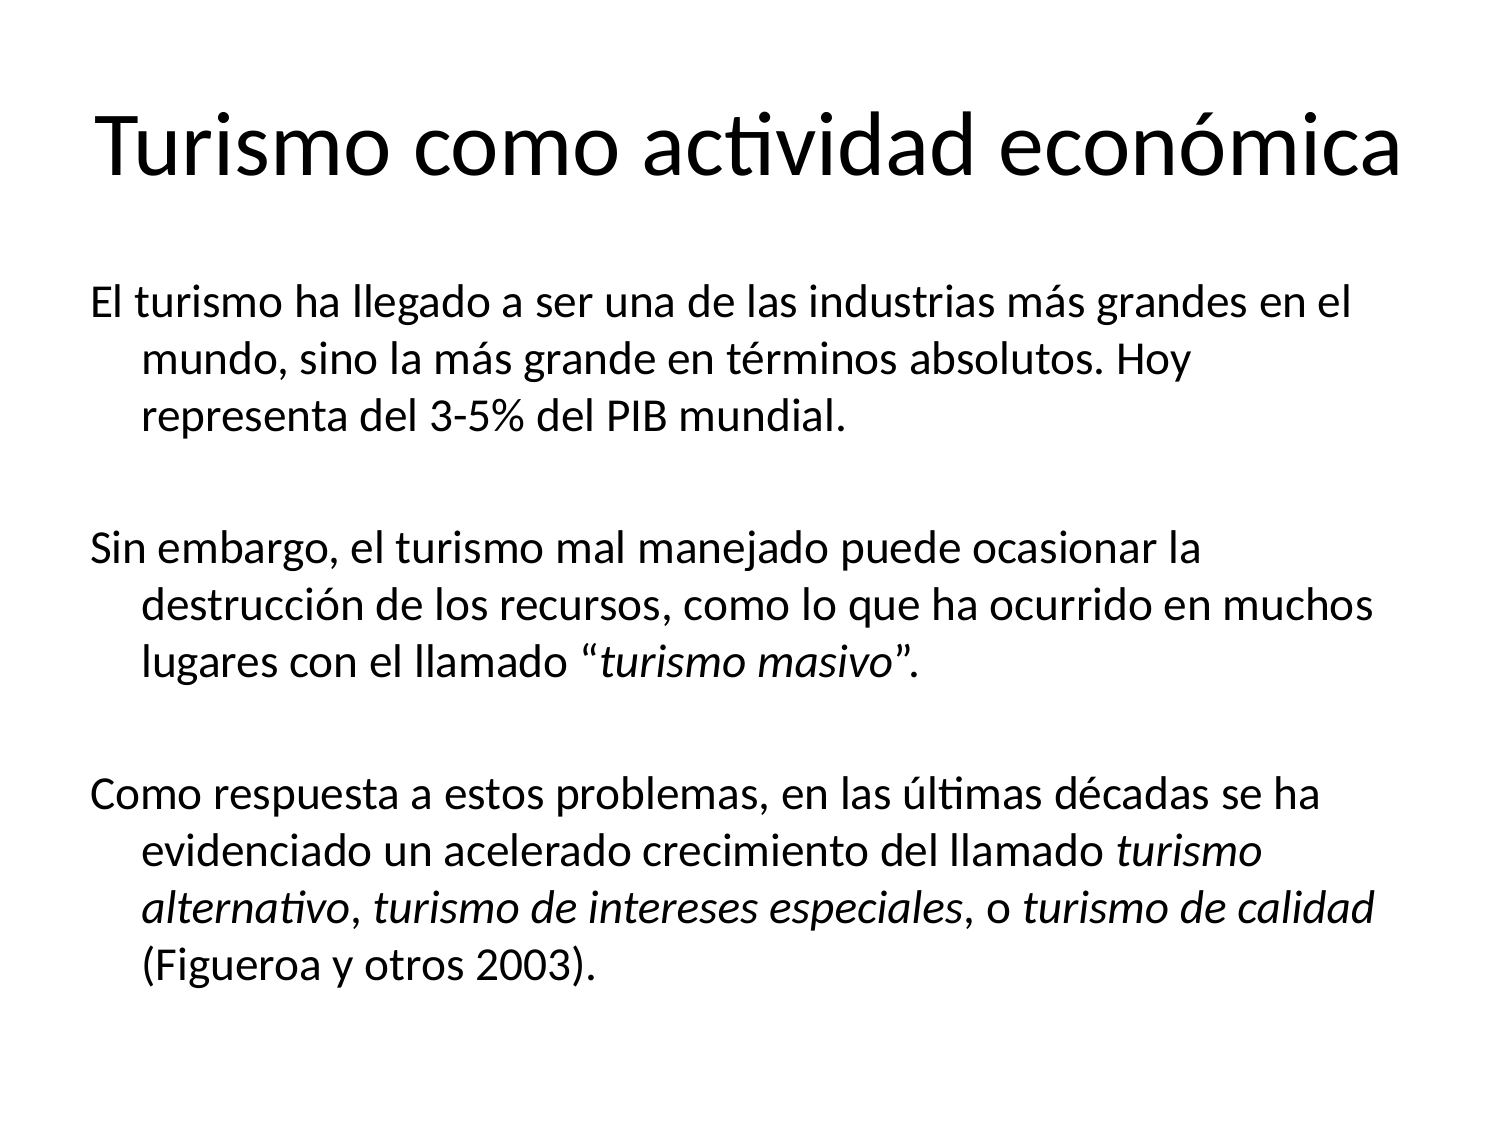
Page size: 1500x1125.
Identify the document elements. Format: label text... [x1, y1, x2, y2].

title Turismo como actividad económica [75, 45, 1425, 233]
list El turismo ha llegado a ser una de las industrias más grandes en el mundo, sino la más grande en términos absolutos. Hoy representa del 3-5% del PIB mundial. Sin embargo, el turismo mal manejado puede ocasionar la destrucción de los recursos, como lo que ha ocurrido en muchos lugares con el llamado “turismo masivo”. Como respuesta a estos problemas, en las últimas décadas se ha evidenciado un acelerado crecimiento del llamado turismo alternativo, turismo de intereses especiales, o turismo de calidad (Figueroa y otros 2003). [75, 262, 1425, 1005]
